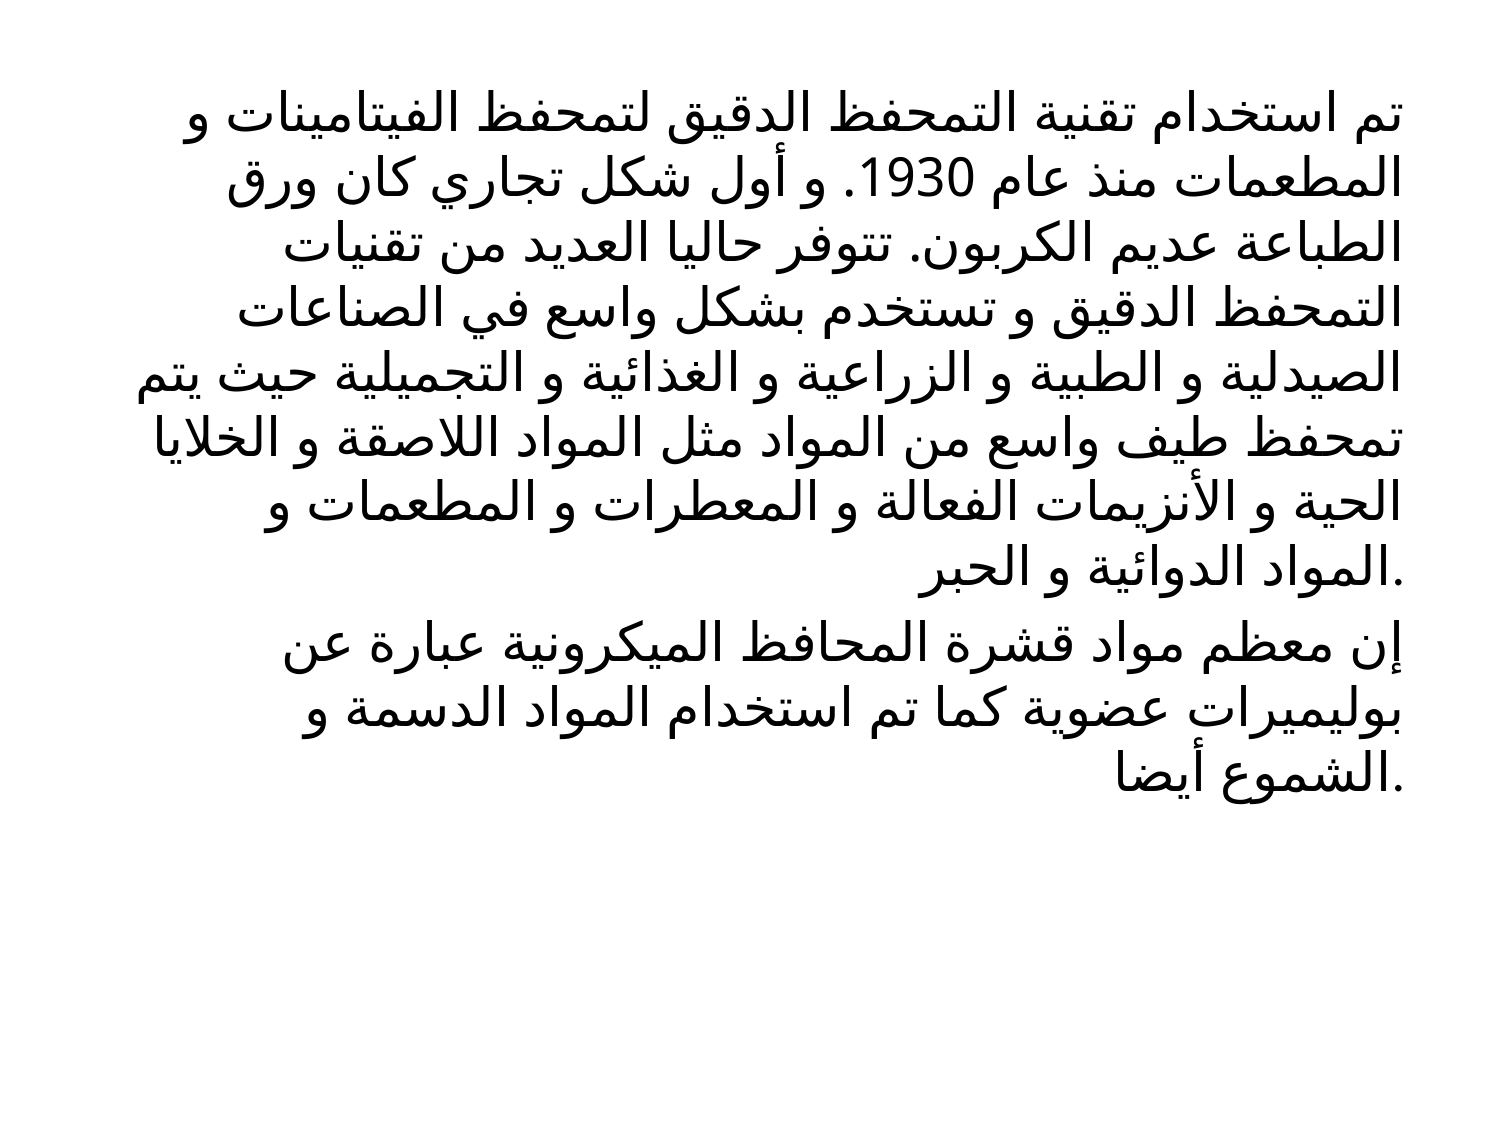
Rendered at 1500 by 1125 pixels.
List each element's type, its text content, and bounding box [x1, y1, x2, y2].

list تم استخدام تقنية التمحفظ الدقيق لتمحفظ الفيتامينات و المطعمات منذ عام 1930. و أول شكل تجاري كان ورق الطباعة عديم الكربون. تتوفر حاليا العديد من تقنيات التمحفظ الدقيق و تستخدم بشكل واسع في الصناعات الصيدلية و الطبية و الزراعية و الغذائية و التجميلية حيث يتم تمحفظ طيف واسع من المواد مثل المواد اللاصقة و الخلايا الحية و الأنزيمات الفعالة و المعطرات و المطعمات و المواد الدوائية و الحبر. إن معظم مواد قشرة المحافظ الميكرونية عبارة عن بوليميرات عضوية كما تم استخدام المواد الدسمة و الشموع أيضا. [70, 70, 1421, 813]
